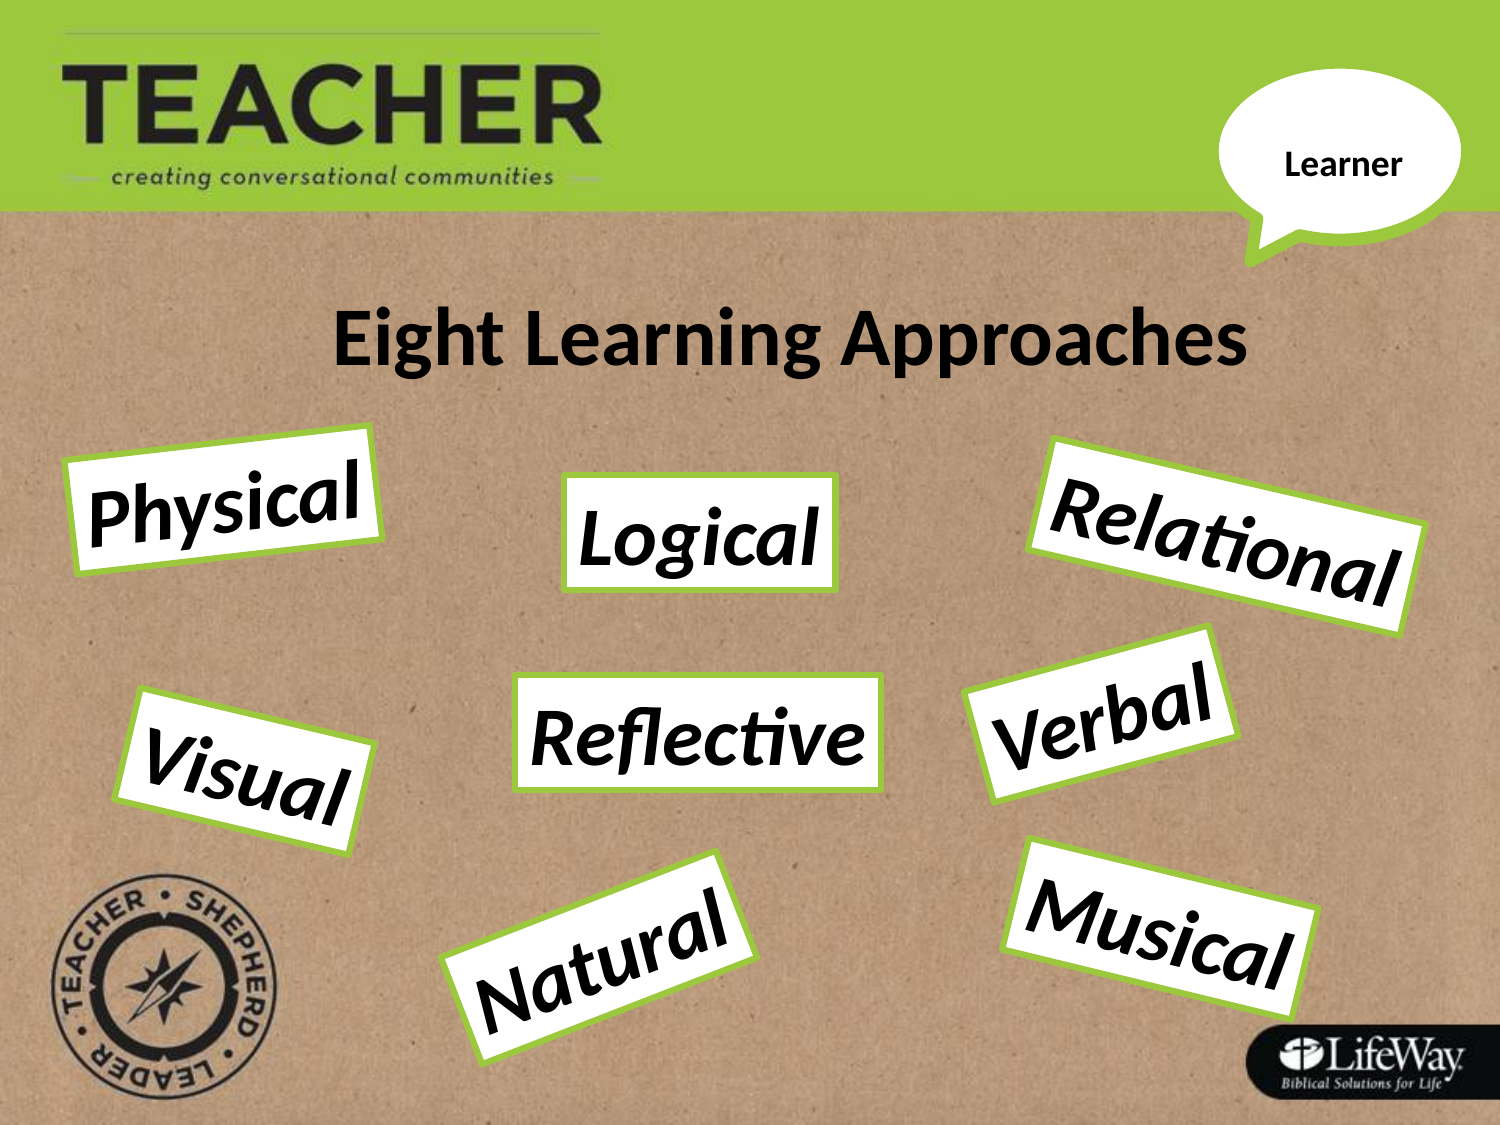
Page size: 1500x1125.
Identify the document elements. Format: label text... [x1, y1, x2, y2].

text_box Verbal [963, 625, 1239, 803]
text_box Eight Learning Approaches [317, 275, 1265, 390]
text_box Natural [440, 850, 758, 1065]
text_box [1212, 62, 1468, 241]
text_box Musical [1002, 837, 1319, 1020]
text_box Relational [1027, 437, 1426, 636]
text_box Reflective [515, 675, 882, 790]
text_box Visual [114, 687, 375, 855]
text_box Physical [64, 425, 383, 575]
picture [0, 0, 1500, 1125]
text_box Logical [564, 474, 836, 590]
